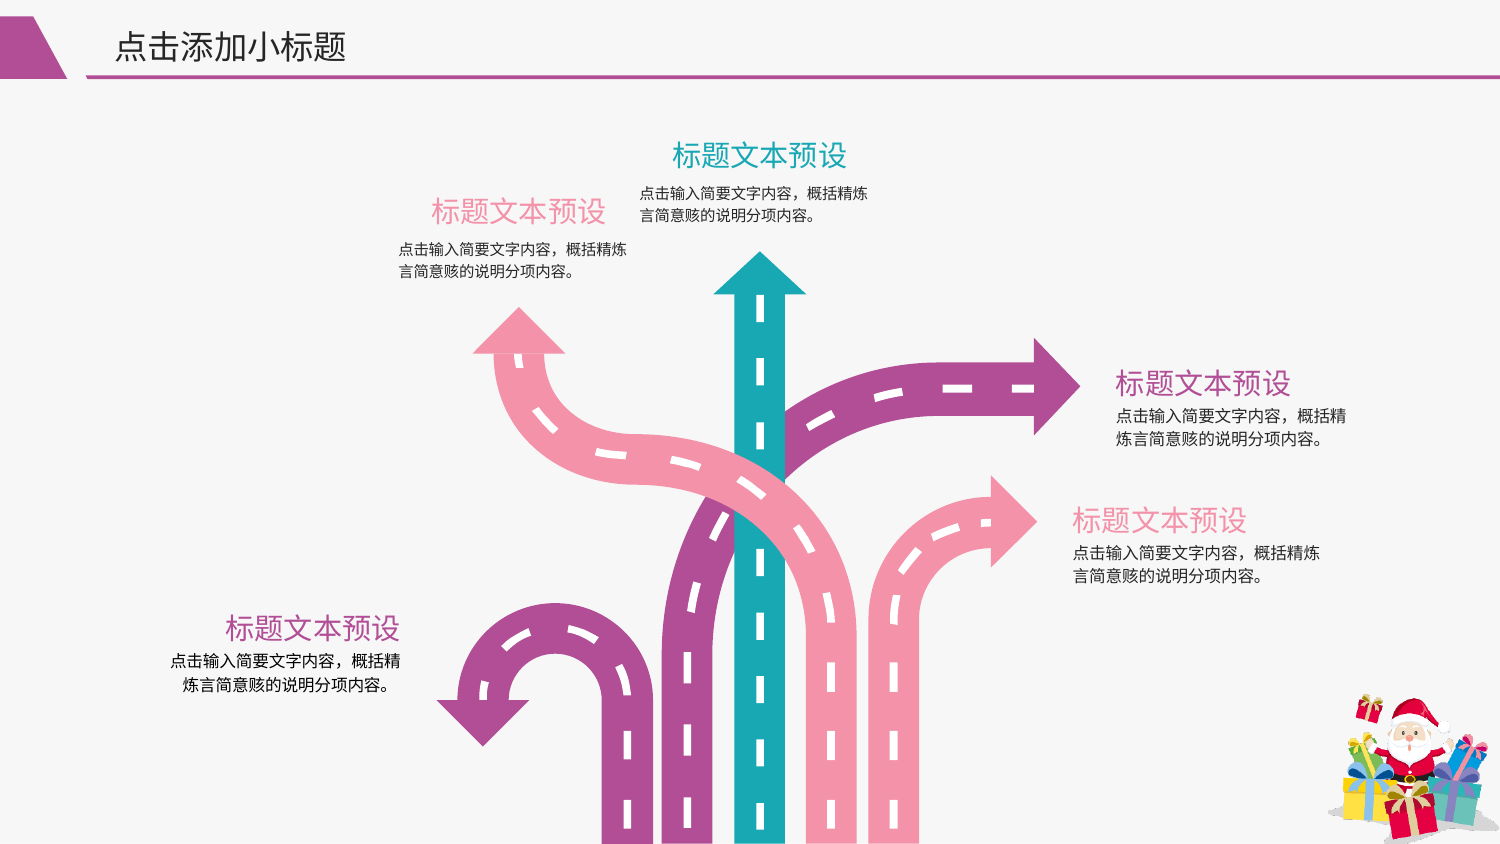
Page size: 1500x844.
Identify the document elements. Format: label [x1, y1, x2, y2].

text_box [95, 608, 437, 716]
text_box [0, 15, 6, 80]
text_box [436, 603, 472, 844]
text_box [6, 0, 1500, 844]
text_box [1038, 500, 1392, 607]
text_box [1080, 363, 1420, 470]
text_box [624, 127, 895, 252]
text_box [383, 183, 654, 308]
text_box [472, 306, 857, 844]
text_box [857, 337, 1081, 844]
text_box [868, 475, 1038, 844]
text_box [713, 252, 807, 306]
